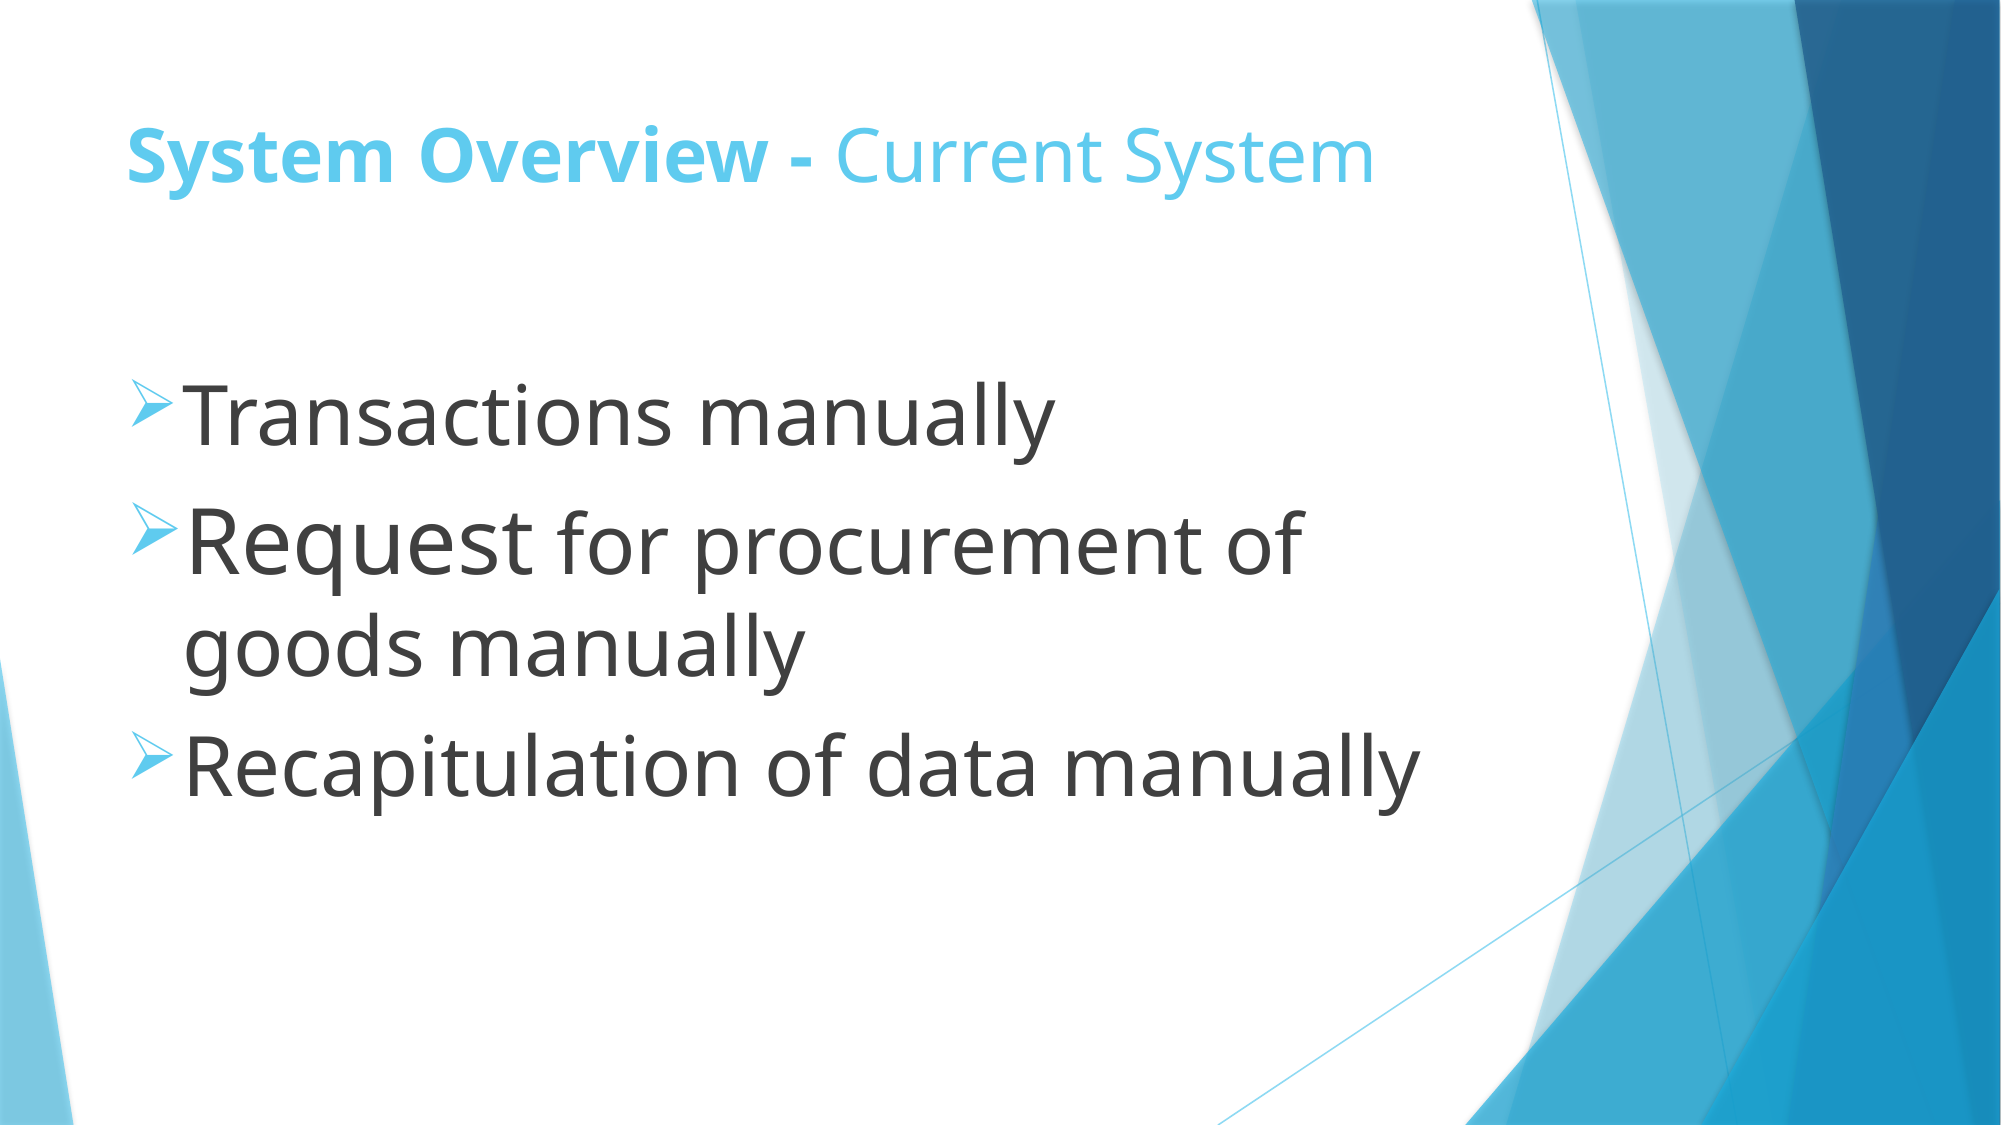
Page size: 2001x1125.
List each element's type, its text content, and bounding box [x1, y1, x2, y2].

list Transactions manually Request for procurement of goods manually Recapitulation of data manually [111, 354, 1522, 992]
title System Overview - Current System [111, 99, 1522, 317]
